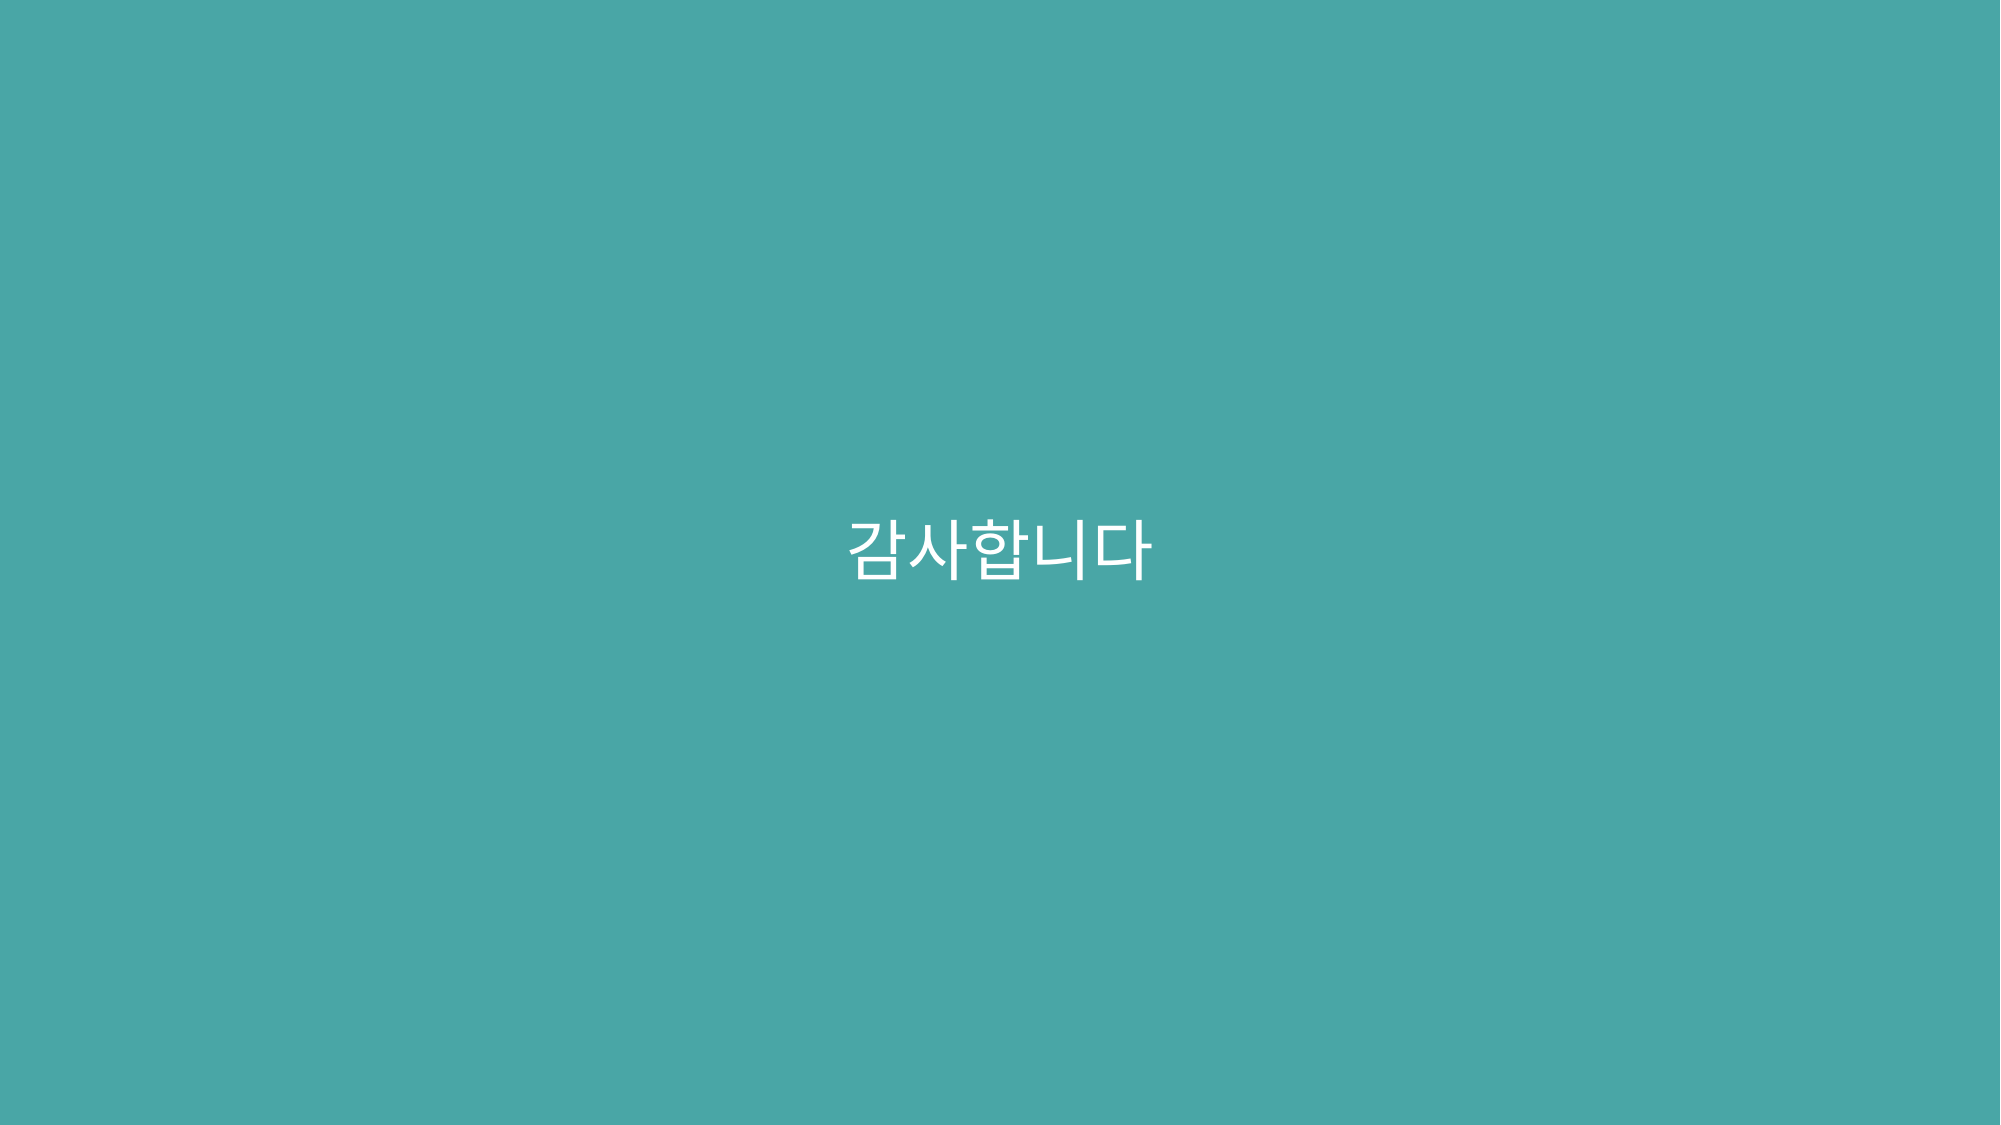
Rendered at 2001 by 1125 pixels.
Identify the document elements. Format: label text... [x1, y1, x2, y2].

text_box 감사합니다 [831, 501, 1169, 597]
